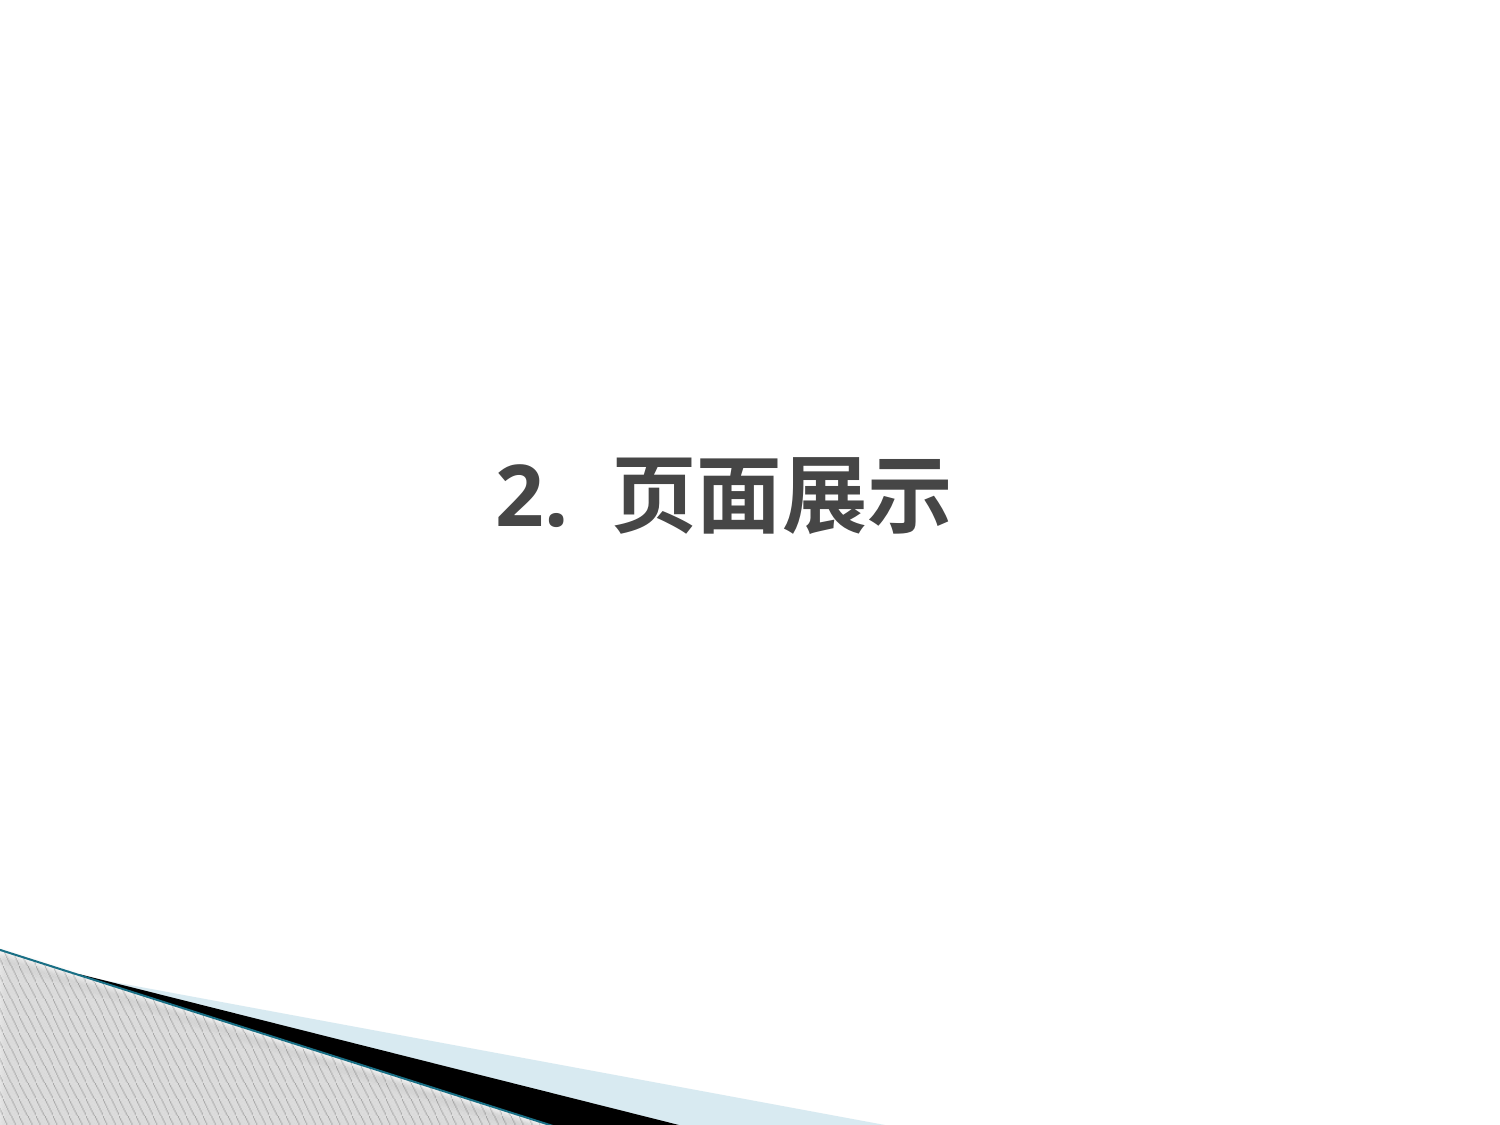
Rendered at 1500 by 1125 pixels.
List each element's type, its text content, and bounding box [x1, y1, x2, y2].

title 2. 页面展示 [480, 398, 1266, 586]
